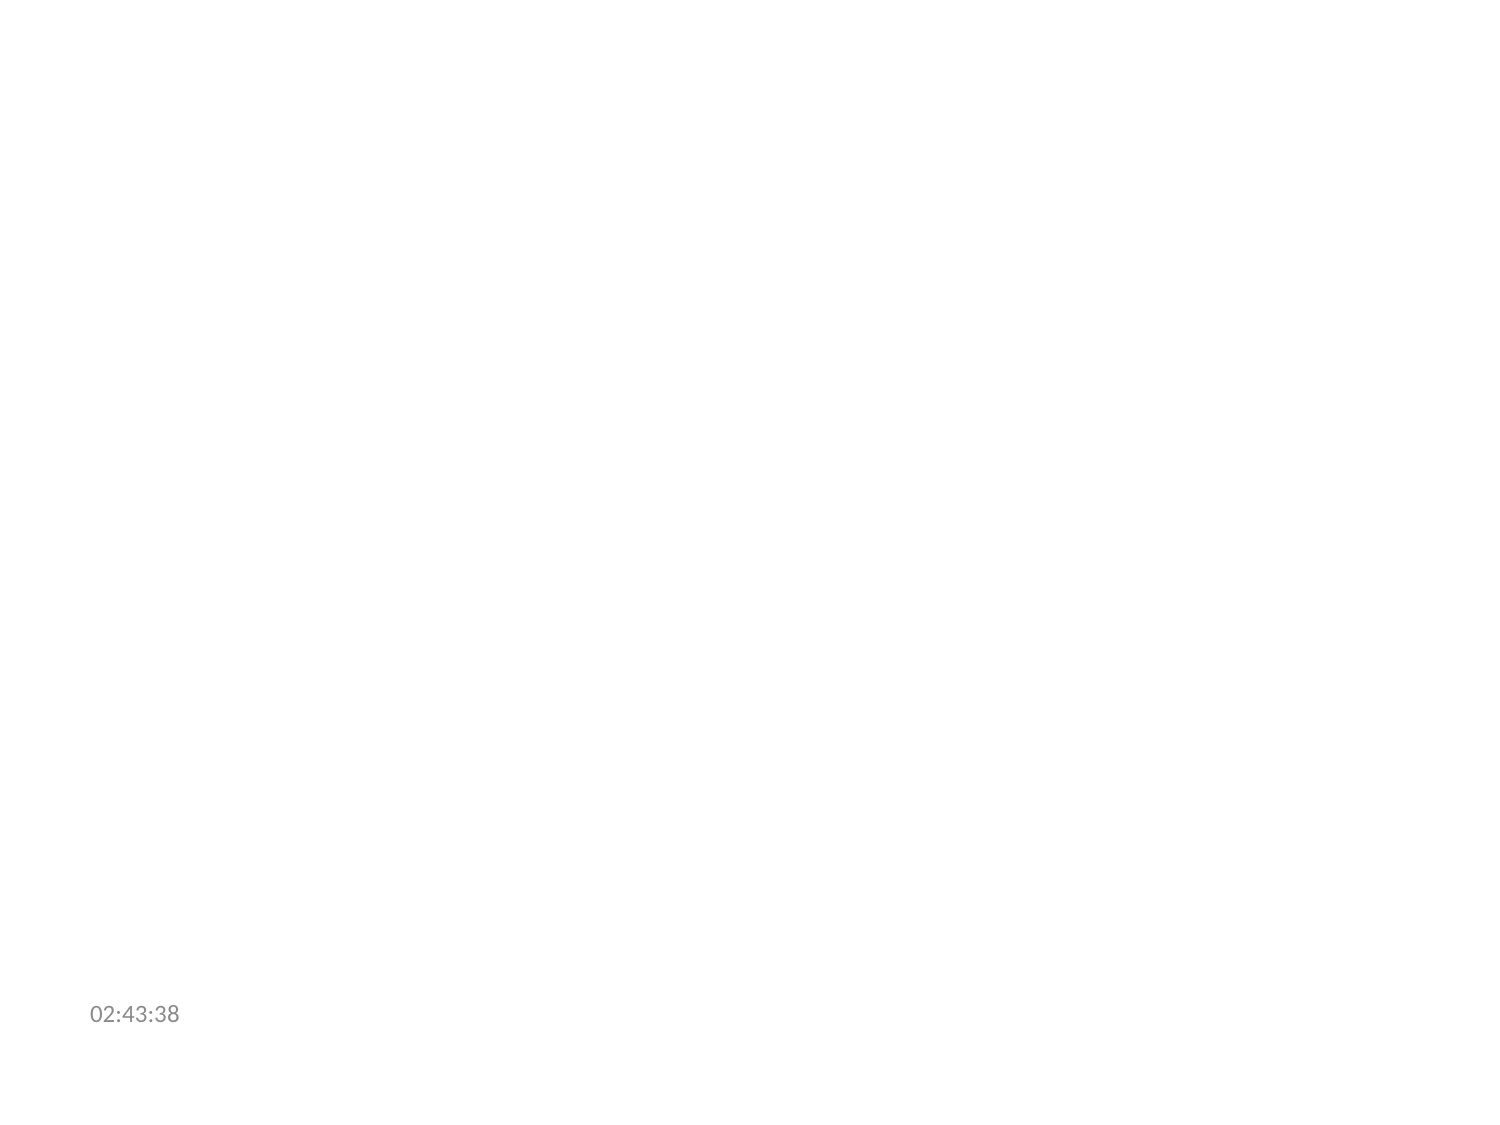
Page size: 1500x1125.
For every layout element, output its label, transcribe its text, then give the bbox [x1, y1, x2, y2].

text_box 15:35:09 [75, 982, 425, 1043]
